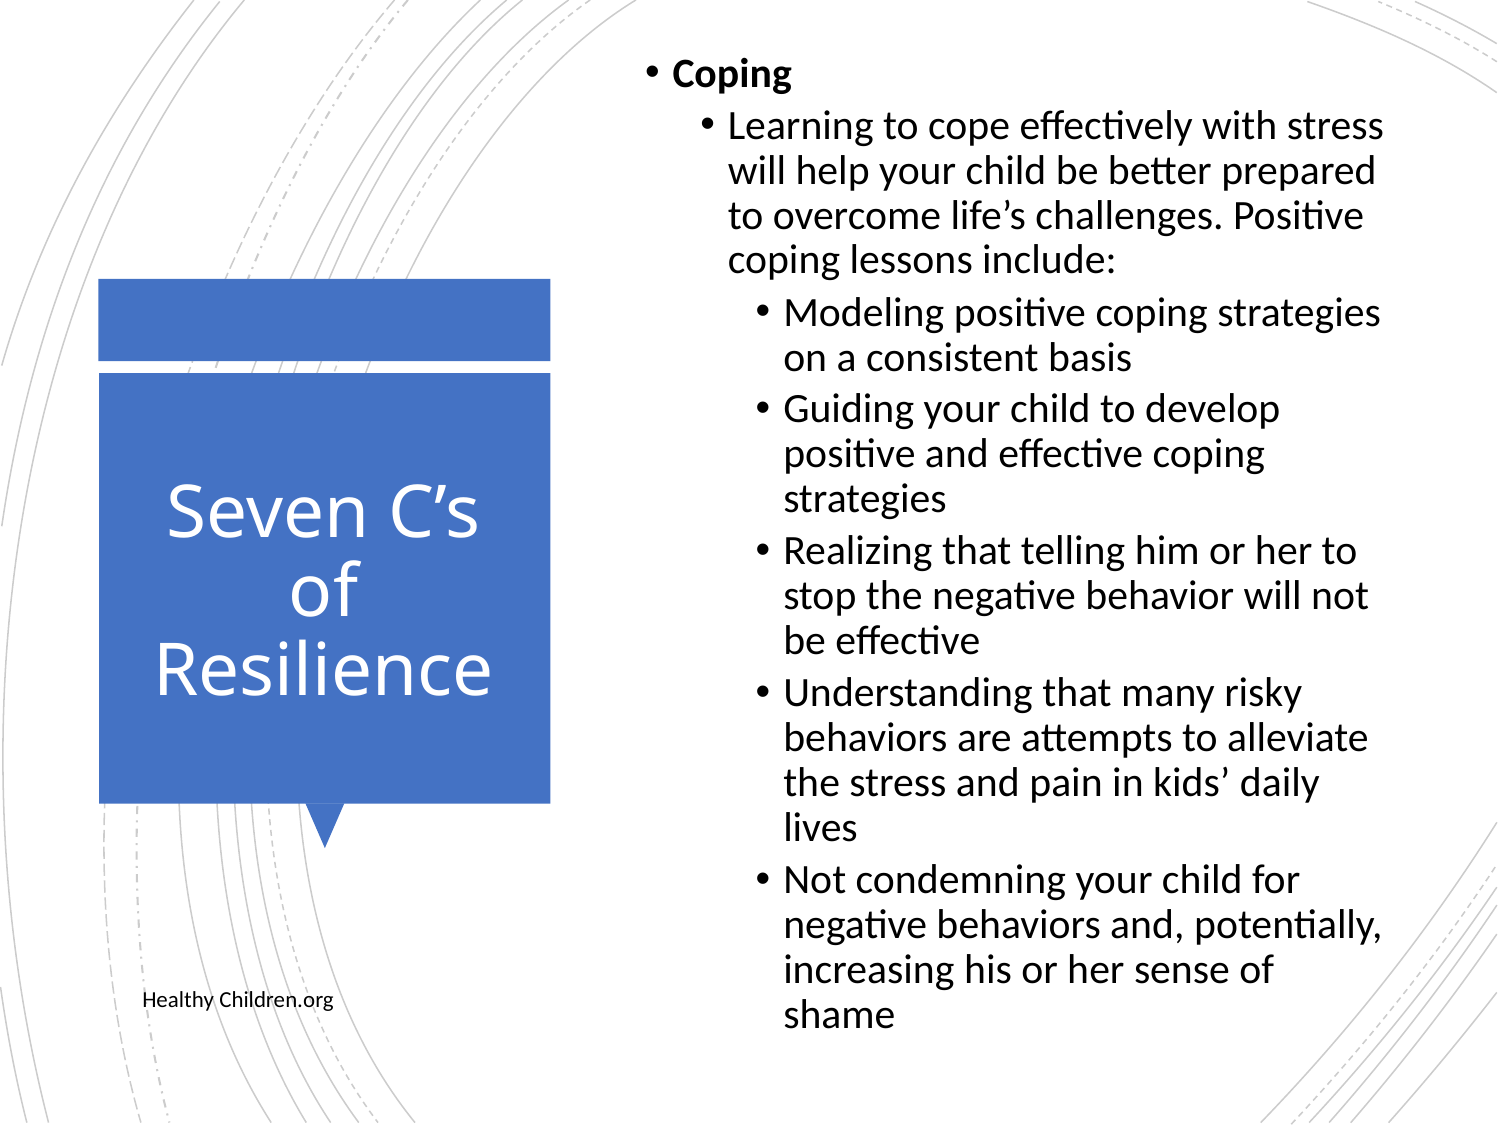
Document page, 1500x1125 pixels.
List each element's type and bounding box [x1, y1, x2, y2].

text_box [98, 278, 551, 849]
text_box [0, 0, 1497, 1125]
